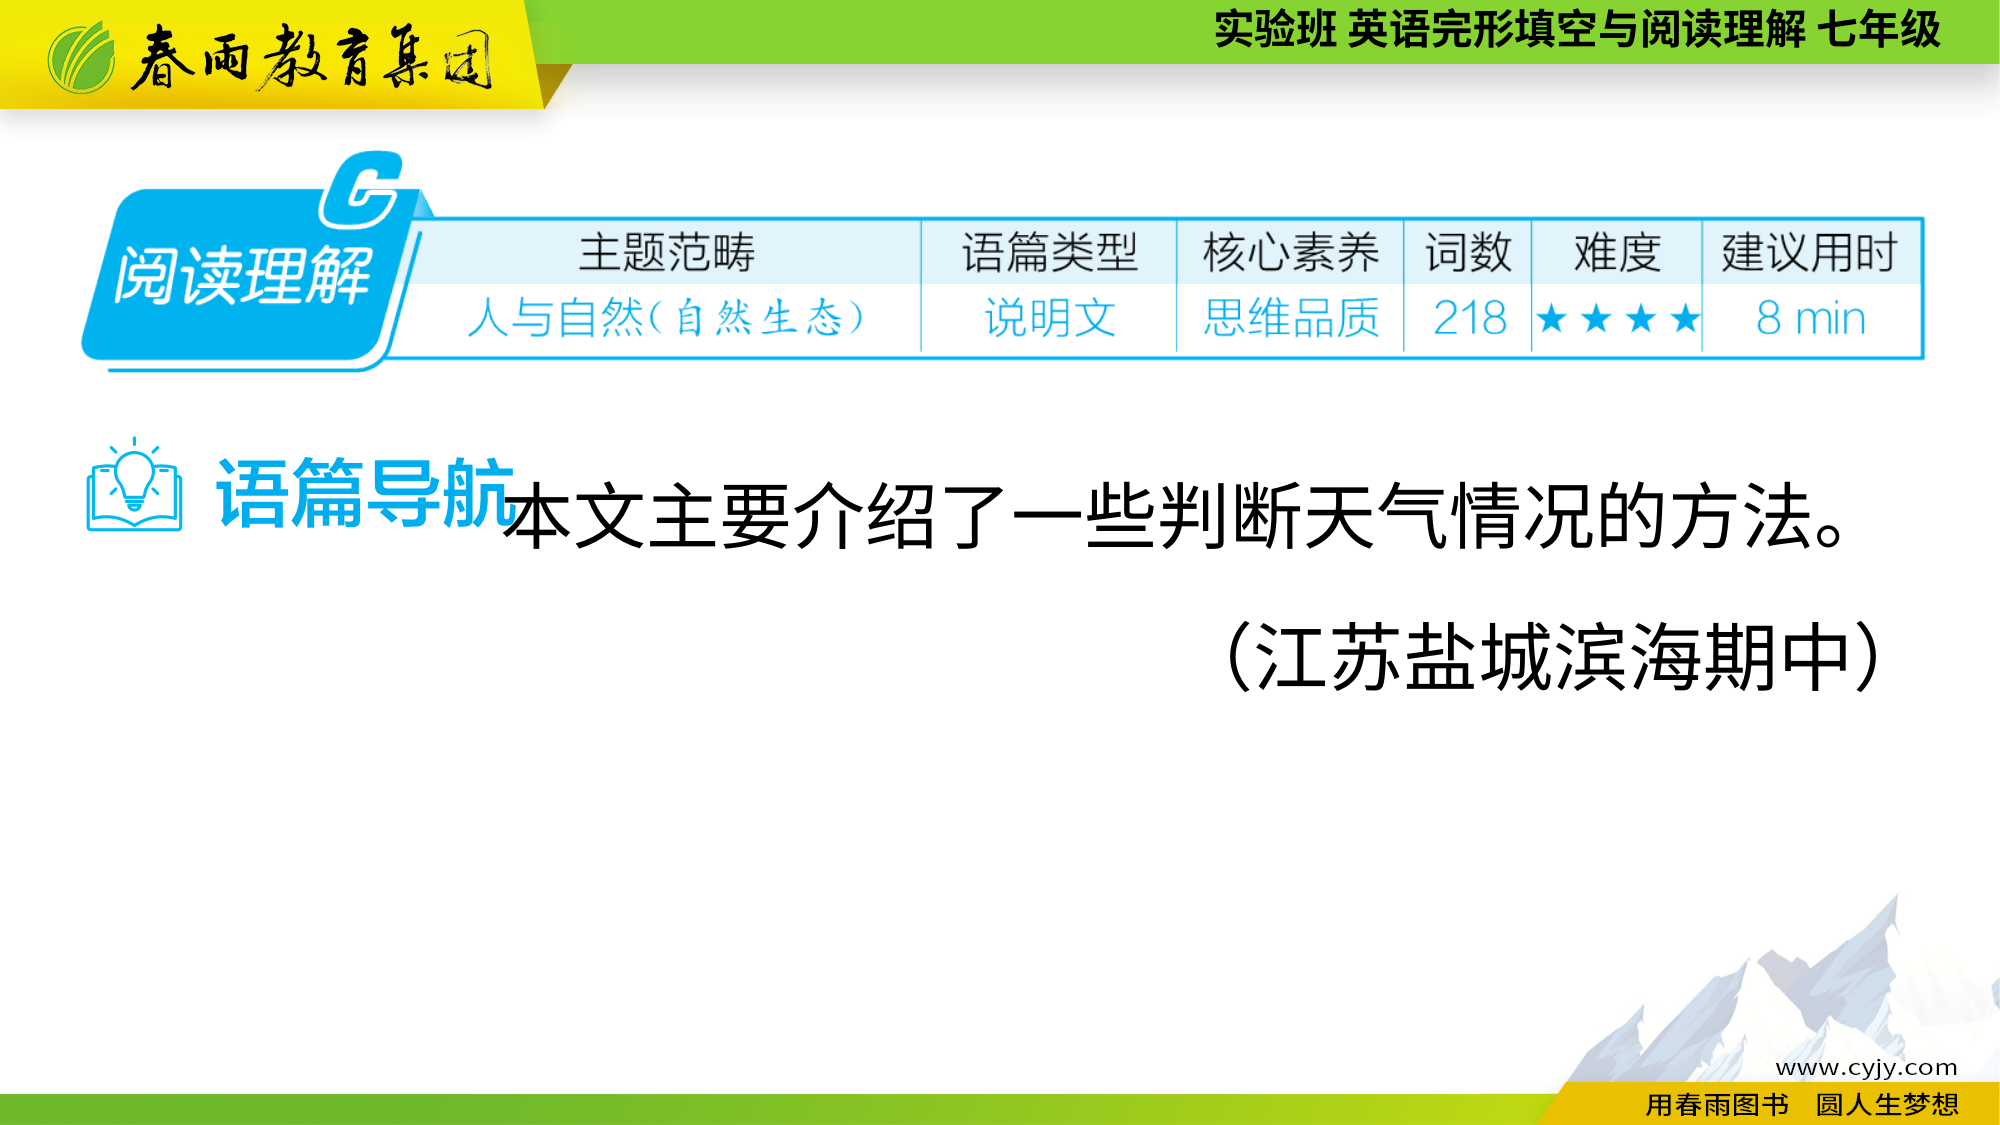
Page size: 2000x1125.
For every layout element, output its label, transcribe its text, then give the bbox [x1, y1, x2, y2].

text_box （江苏盐城滨海期中） [1035, 558, 1944, 709]
text_box 本文主要介绍了一些判断天气情况的方法。 [59, 416, 1944, 566]
picture [0, 0, 2000, 1125]
